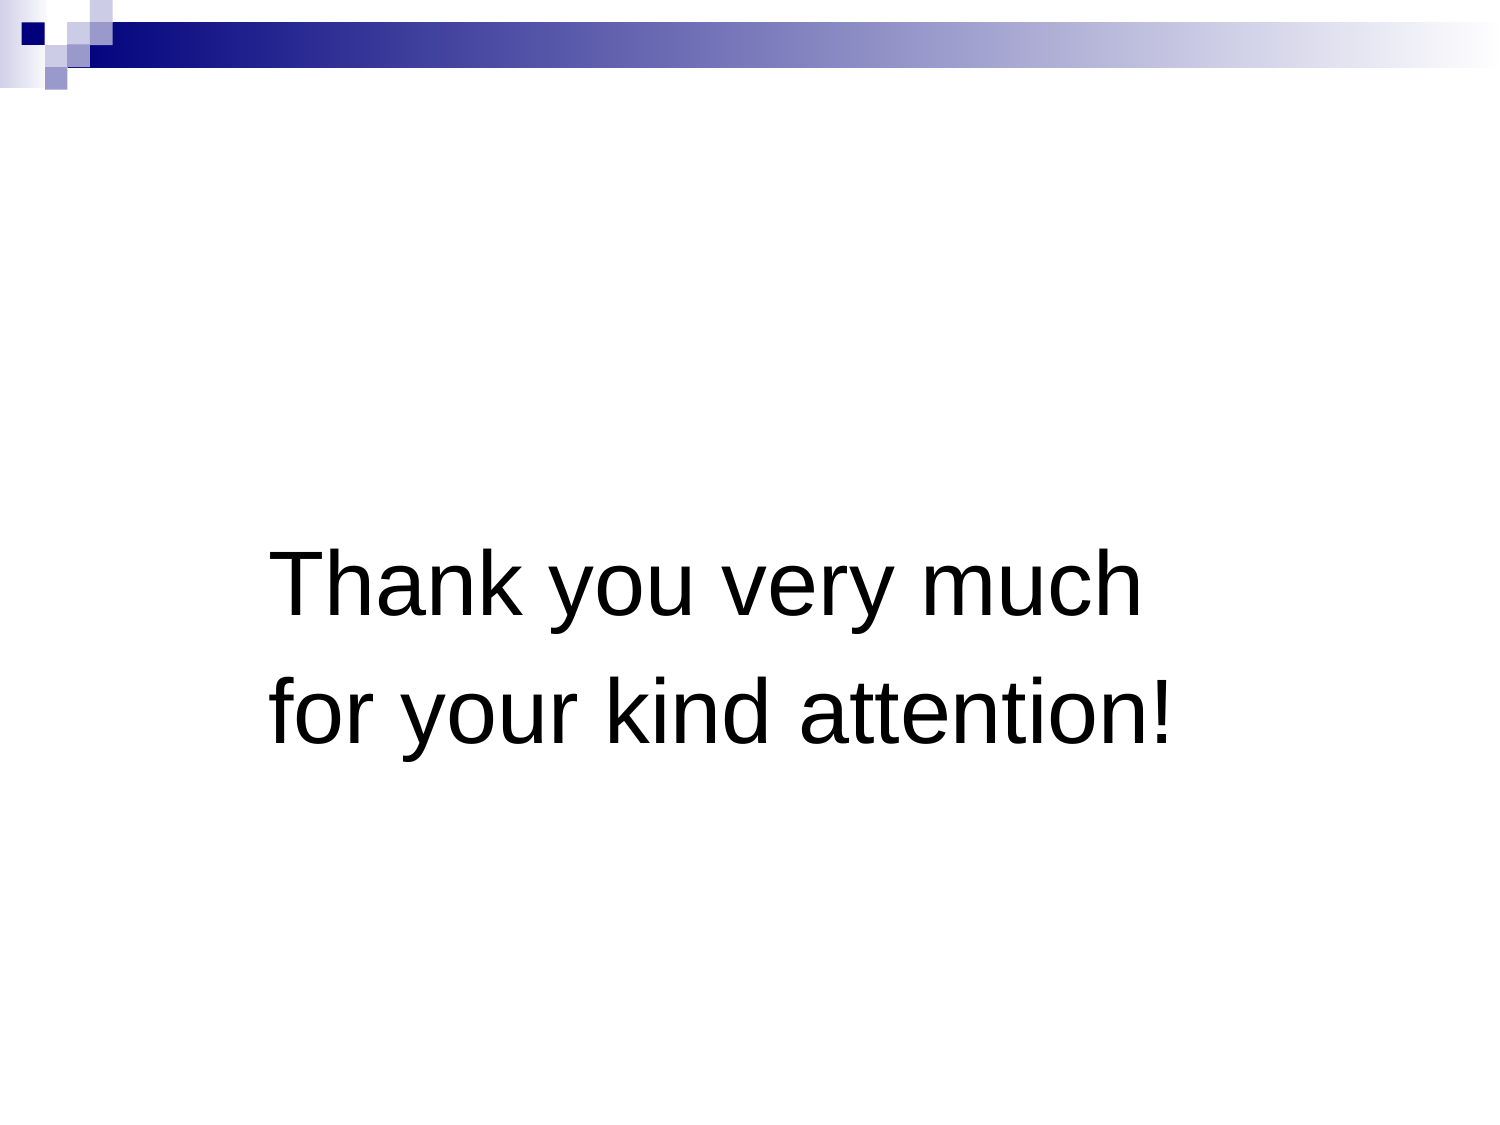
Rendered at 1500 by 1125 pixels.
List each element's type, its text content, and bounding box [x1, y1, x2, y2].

list Thank you very much for your kind attention! [74, 324, 1426, 963]
